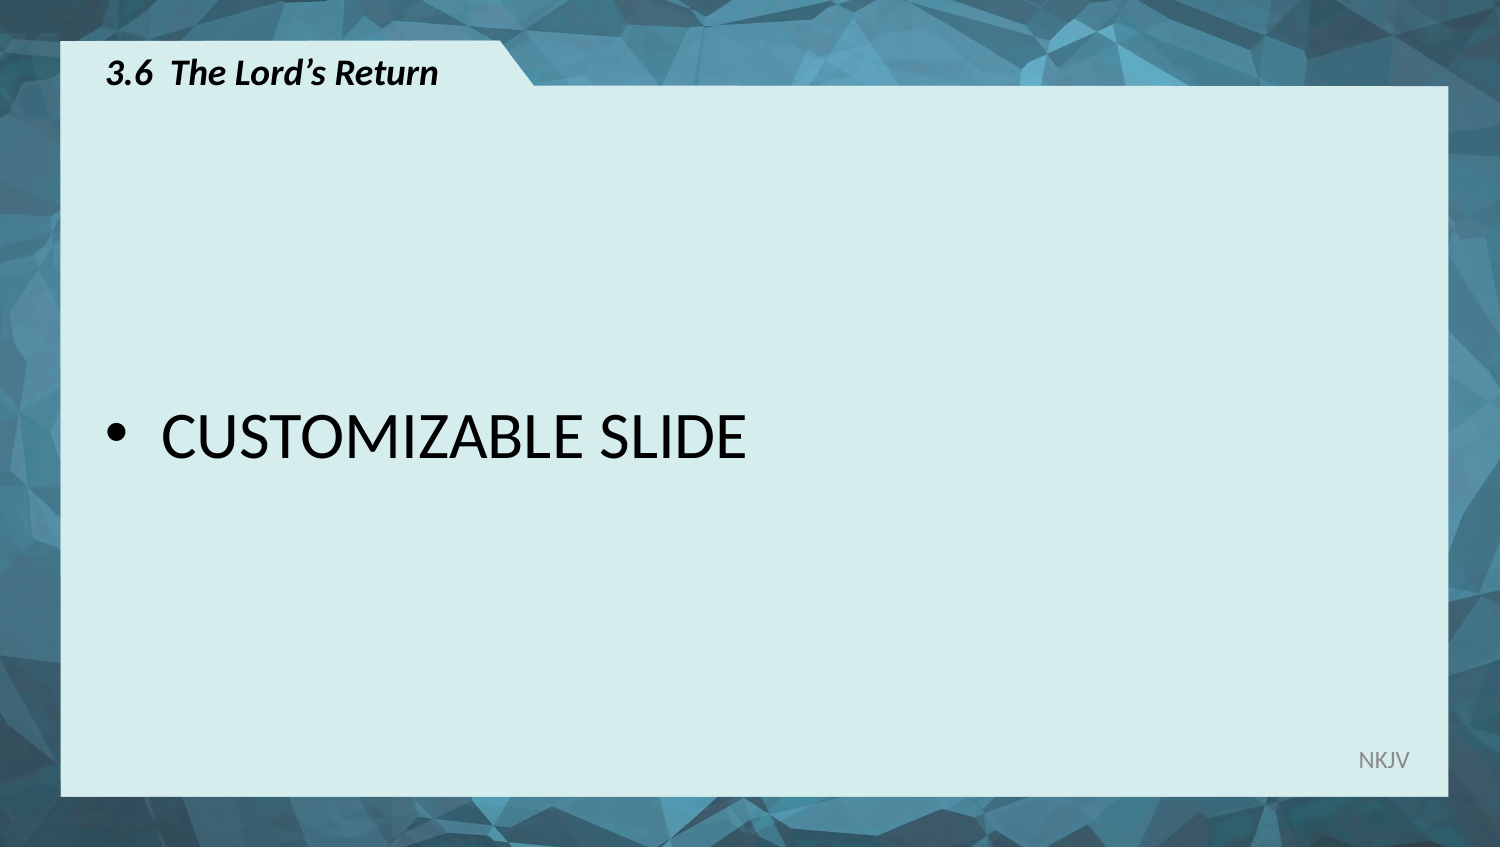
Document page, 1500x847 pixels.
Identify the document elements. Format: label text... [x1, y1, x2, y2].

title 3.6 The Lord’s Return [89, 33, 1420, 108]
list CUSTOMIZABLE SLIDE [89, 141, 1403, 722]
picture [0, 0, 1500, 847]
footer NKJV [950, 736, 1425, 782]
